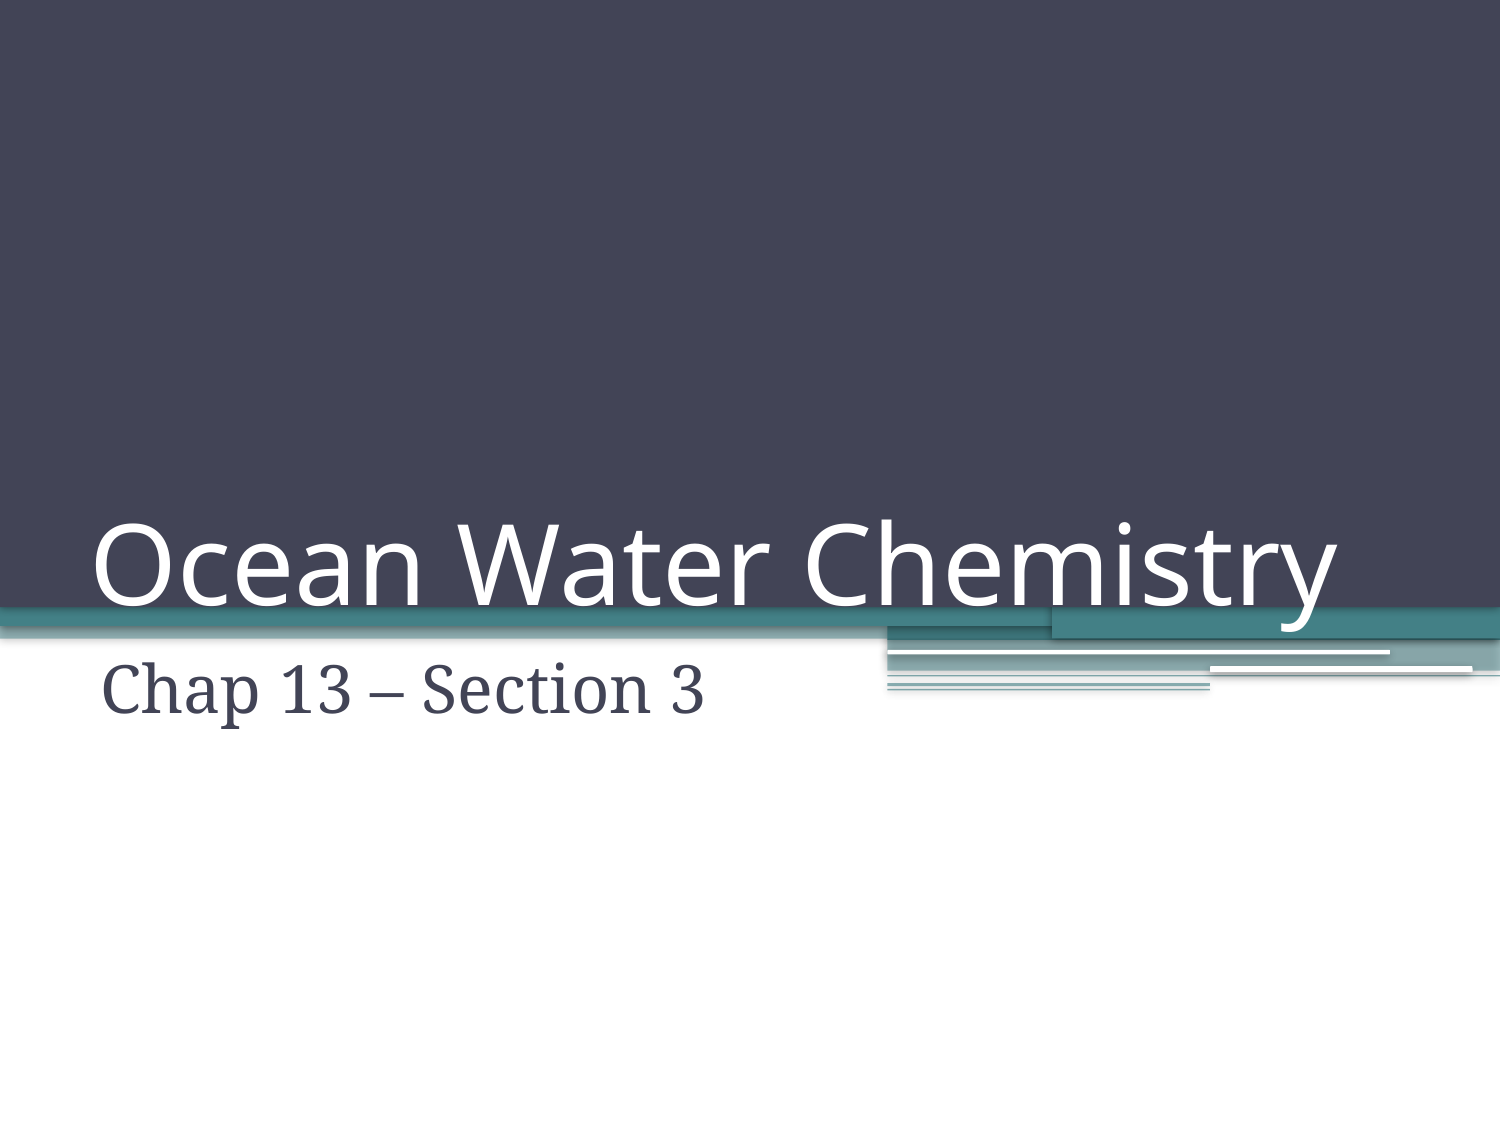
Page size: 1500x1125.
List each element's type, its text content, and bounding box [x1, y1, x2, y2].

subtitle Chap 13 – Section 3 [75, 639, 888, 928]
title Ocean Water Chemistry [75, 394, 1463, 636]
